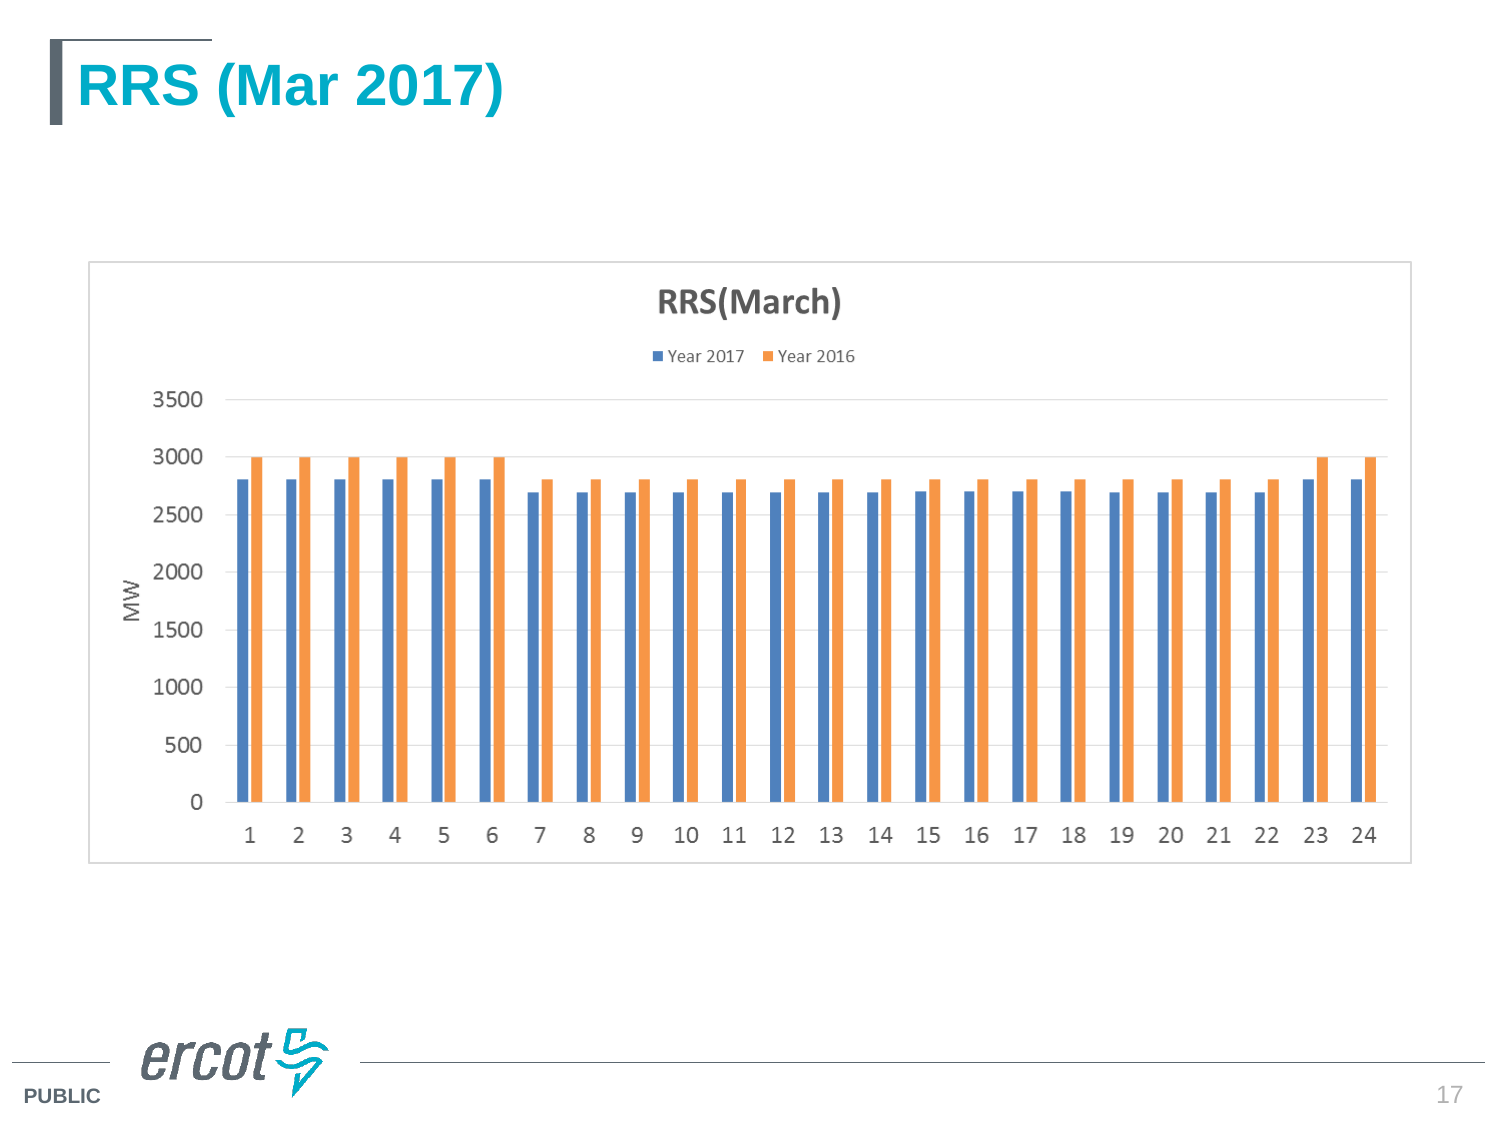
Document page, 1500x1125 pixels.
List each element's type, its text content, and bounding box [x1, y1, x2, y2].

slide_number 17 [1412, 1076, 1488, 1112]
picture [137, 1024, 332, 1100]
picture [88, 261, 1412, 864]
title RRS (Mar 2017) [62, 39, 1450, 228]
